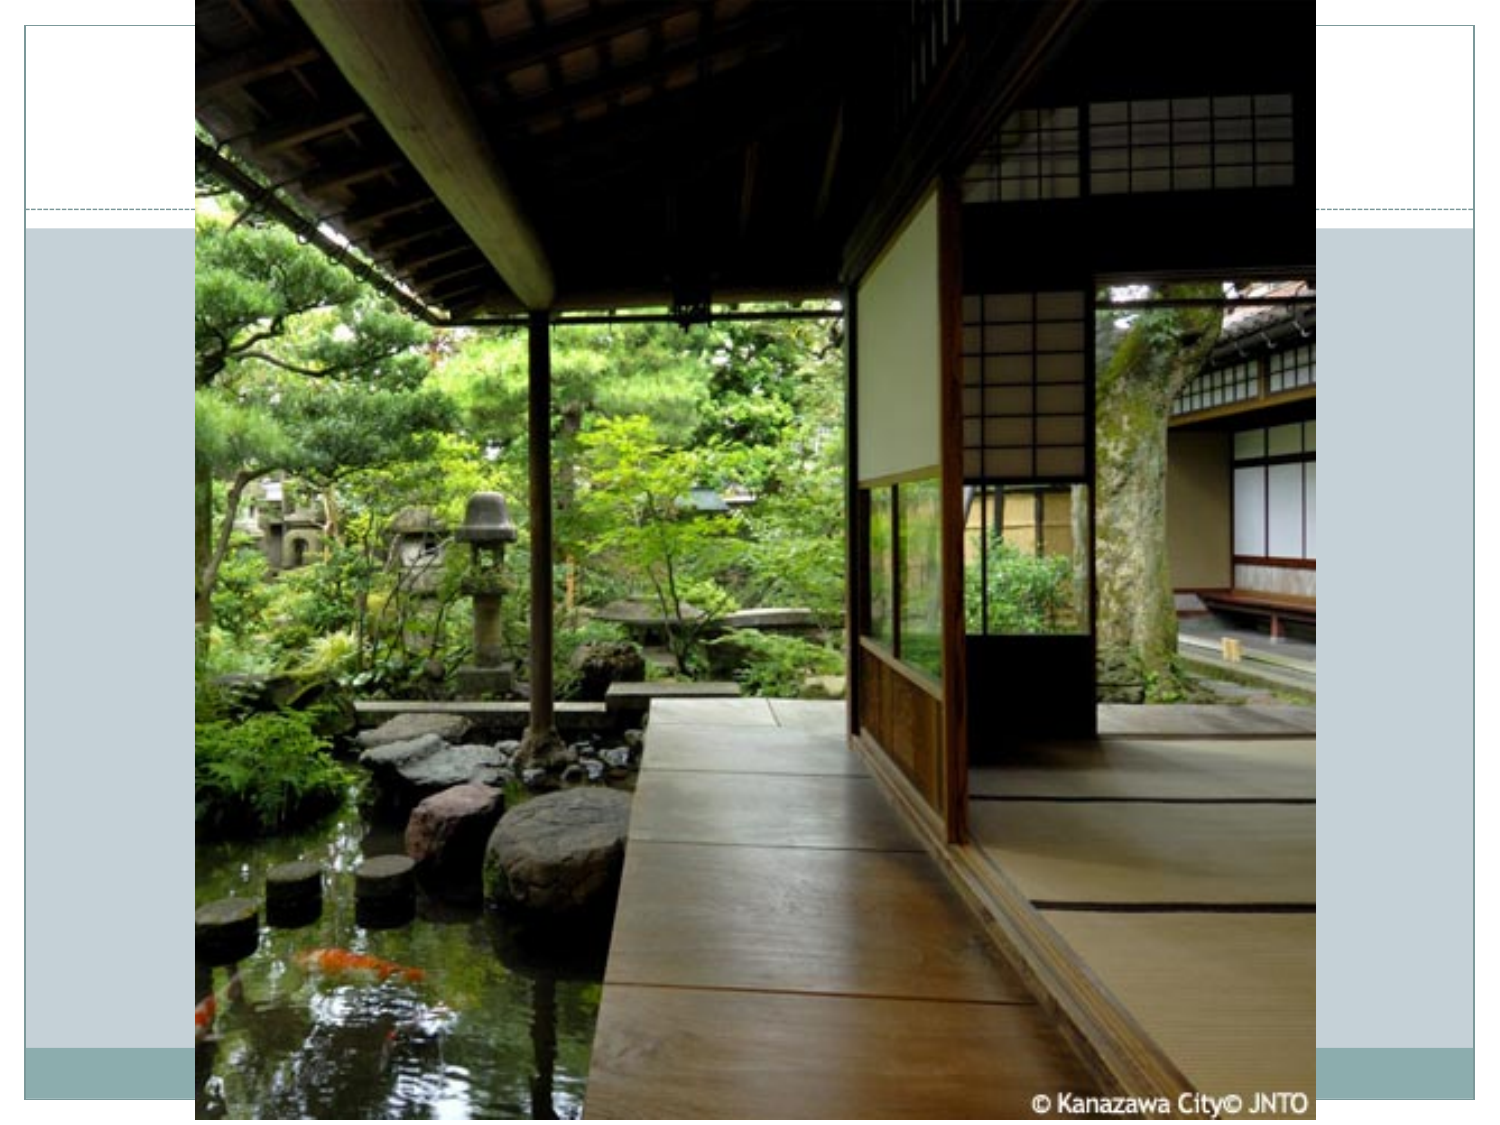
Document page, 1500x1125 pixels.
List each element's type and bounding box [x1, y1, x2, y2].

picture [194, 0, 1316, 1120]
